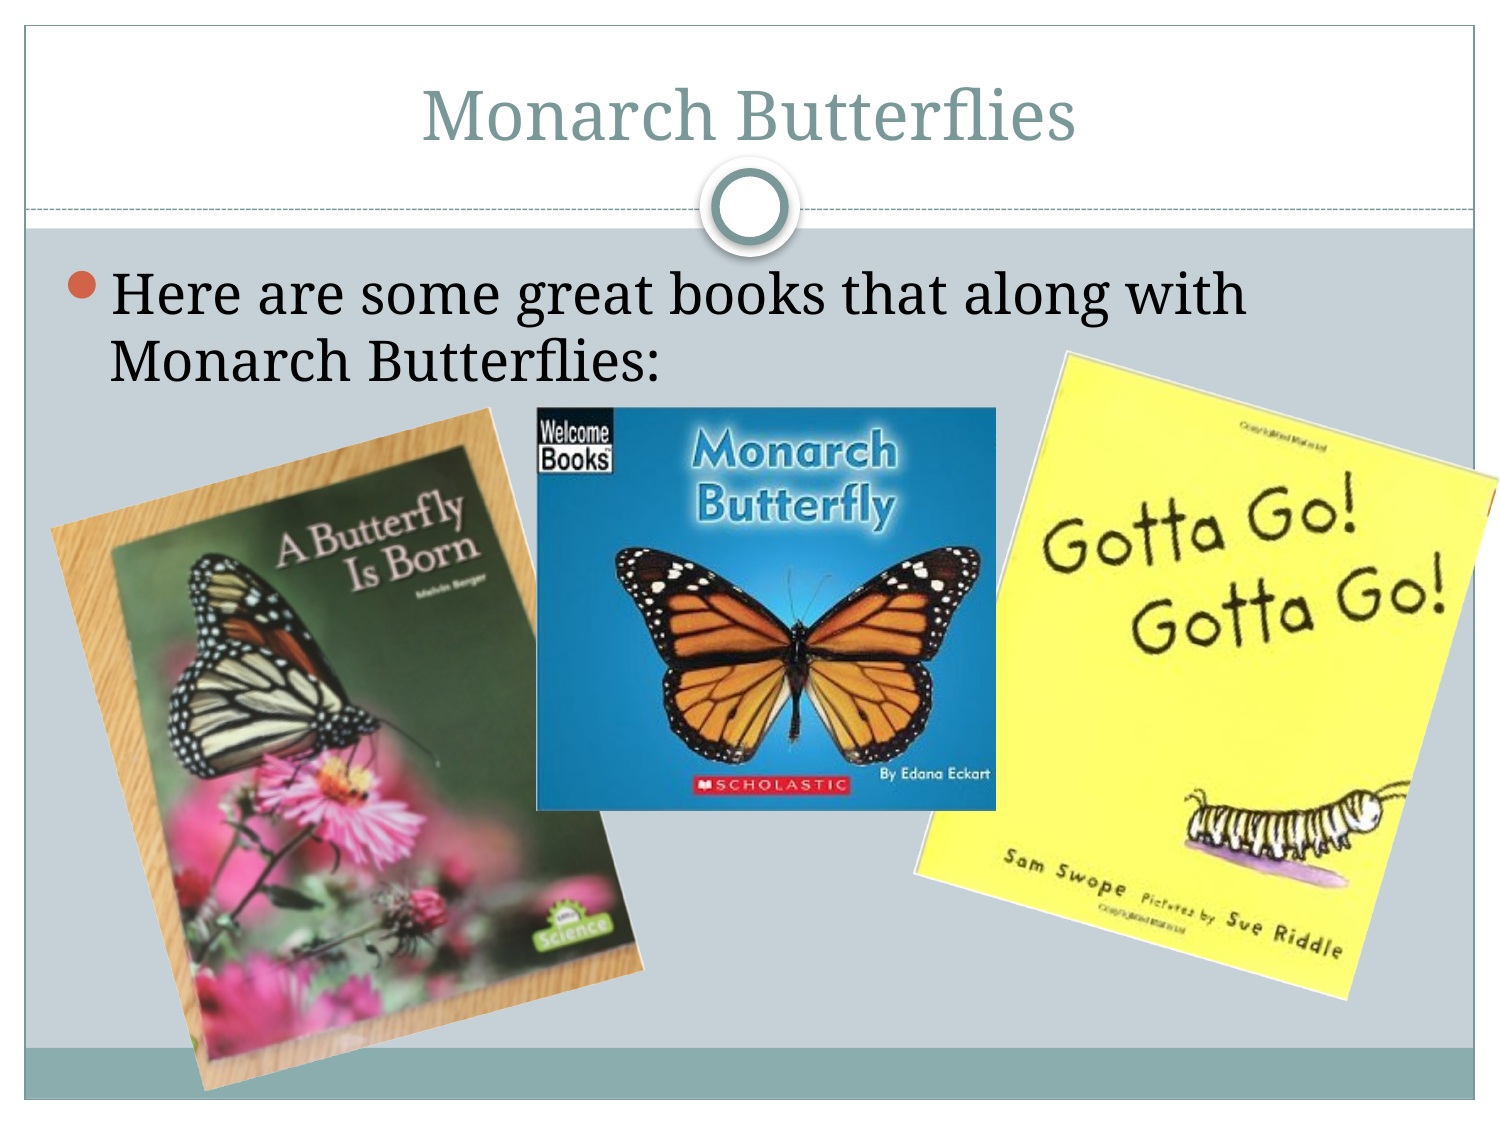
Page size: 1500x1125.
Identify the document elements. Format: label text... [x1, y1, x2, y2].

picture [51, 351, 1499, 1090]
title Monarch Butterflies [49, 37, 1450, 162]
list Here are some great books that along with Monarch Butterflies: [49, 250, 1445, 1001]
